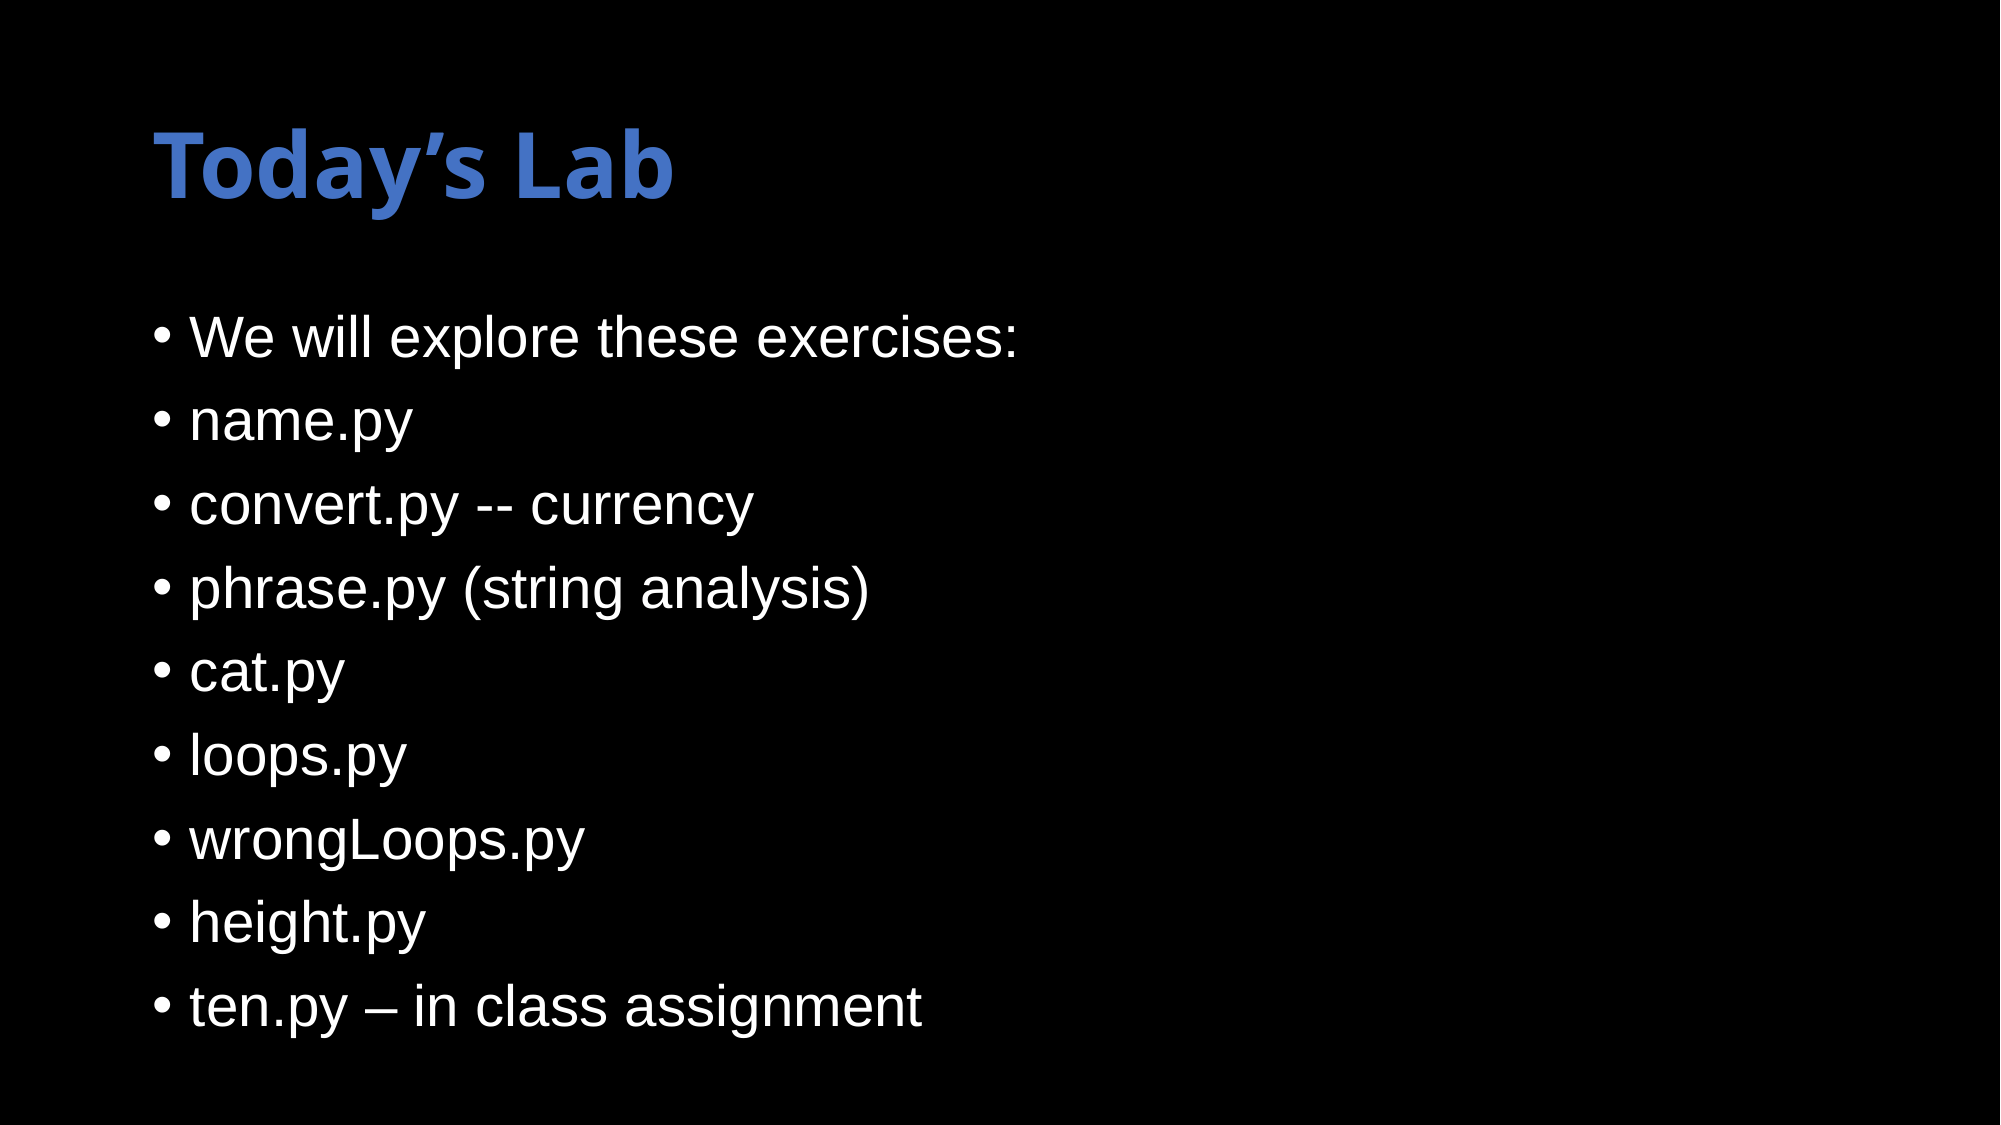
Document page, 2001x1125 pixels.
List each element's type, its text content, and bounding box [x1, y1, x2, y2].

list We will explore these exercises: name.py convert.py -- currency phrase.py (string analysis) -- shows functions too cat.py loops.py wrongLoops.py (sanity check, can you spot the bug) height.py ten.py – in class assignment [137, 299, 1863, 1083]
title Today’s Lab [137, 59, 1863, 278]
